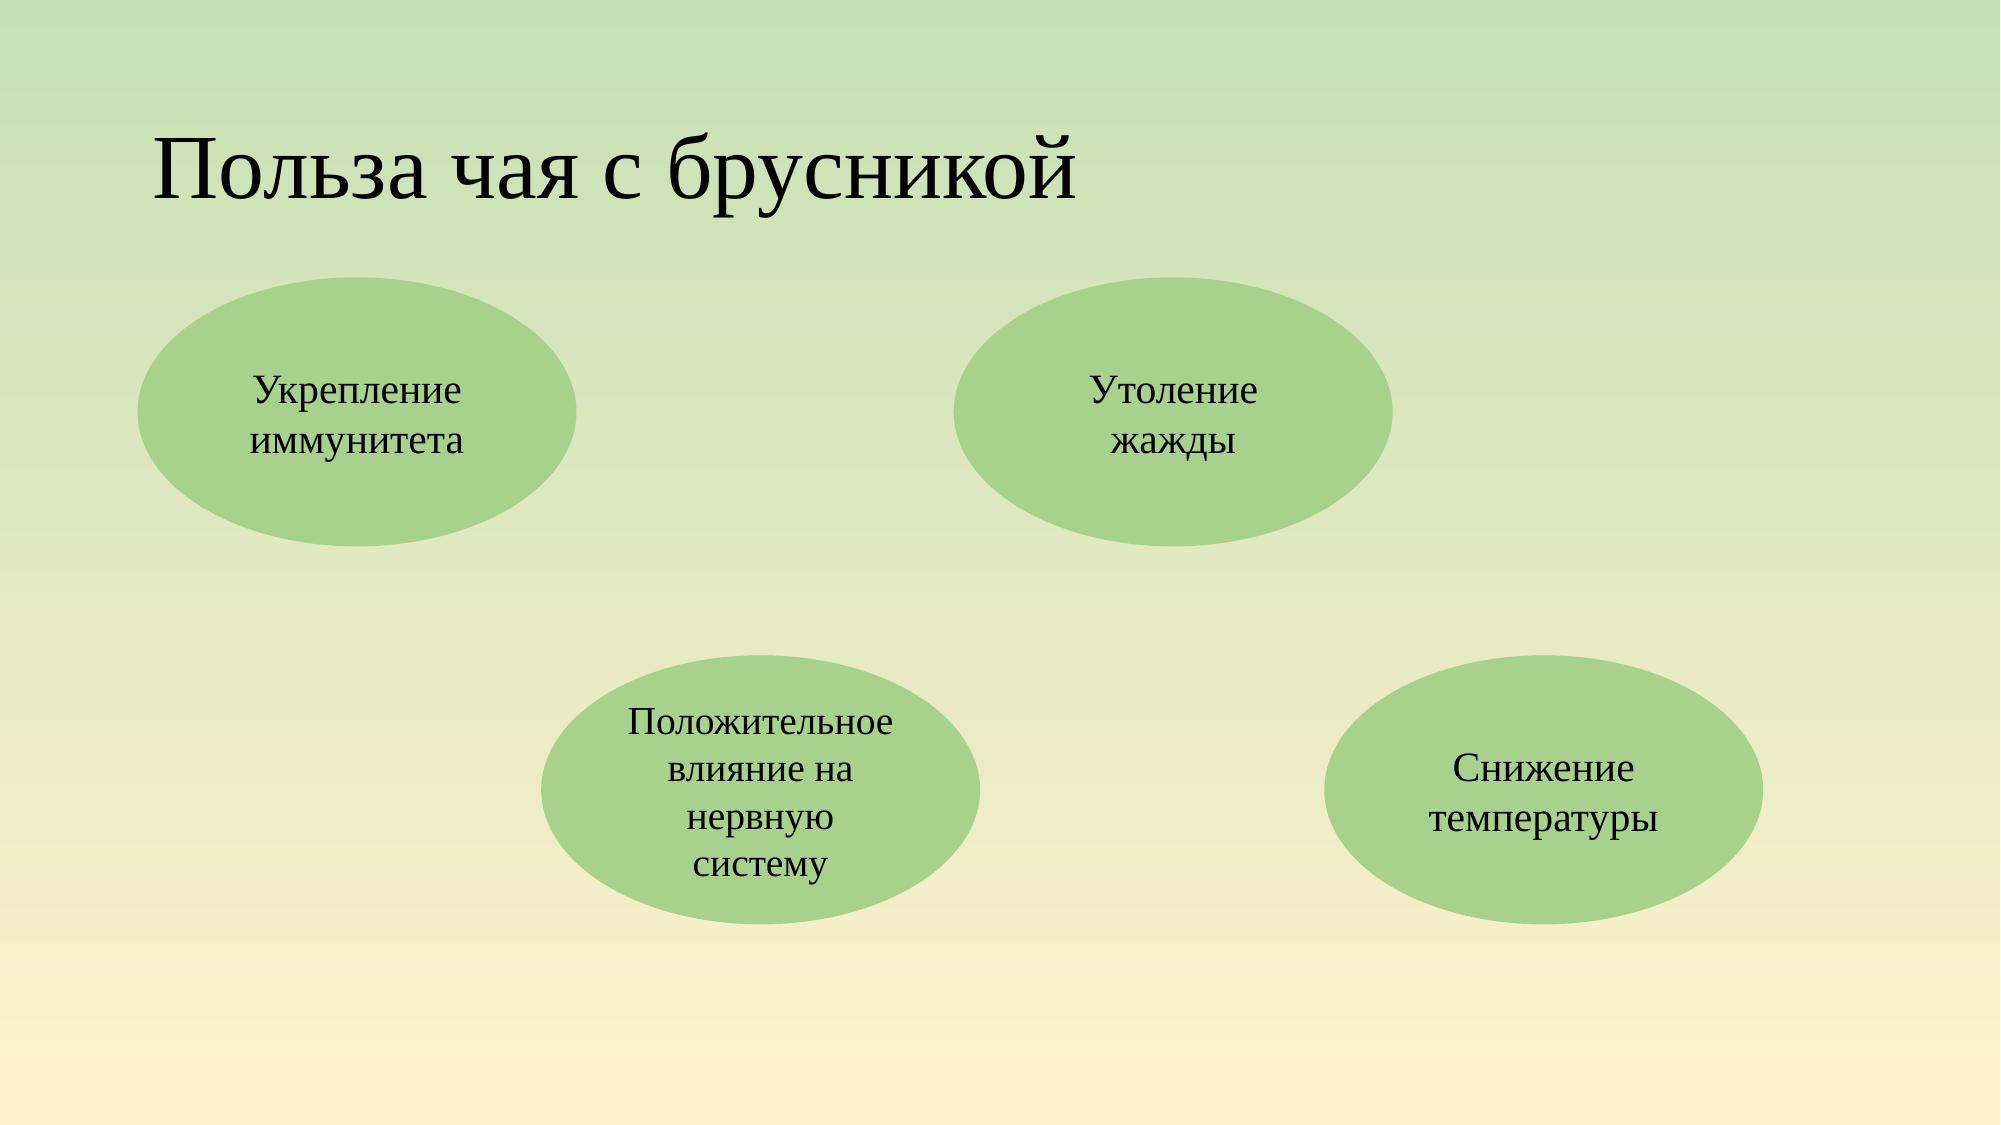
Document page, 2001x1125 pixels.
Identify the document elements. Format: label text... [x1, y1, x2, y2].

title Польза чая с брусникой [137, 59, 1863, 278]
text_box Укрепление иммунитета [136, 276, 578, 548]
text_box Положительное влияние на нервную систему [540, 654, 982, 926]
text_box Утоление жажды [952, 276, 1394, 548]
text_box Снижение температуры [1323, 654, 1765, 926]
